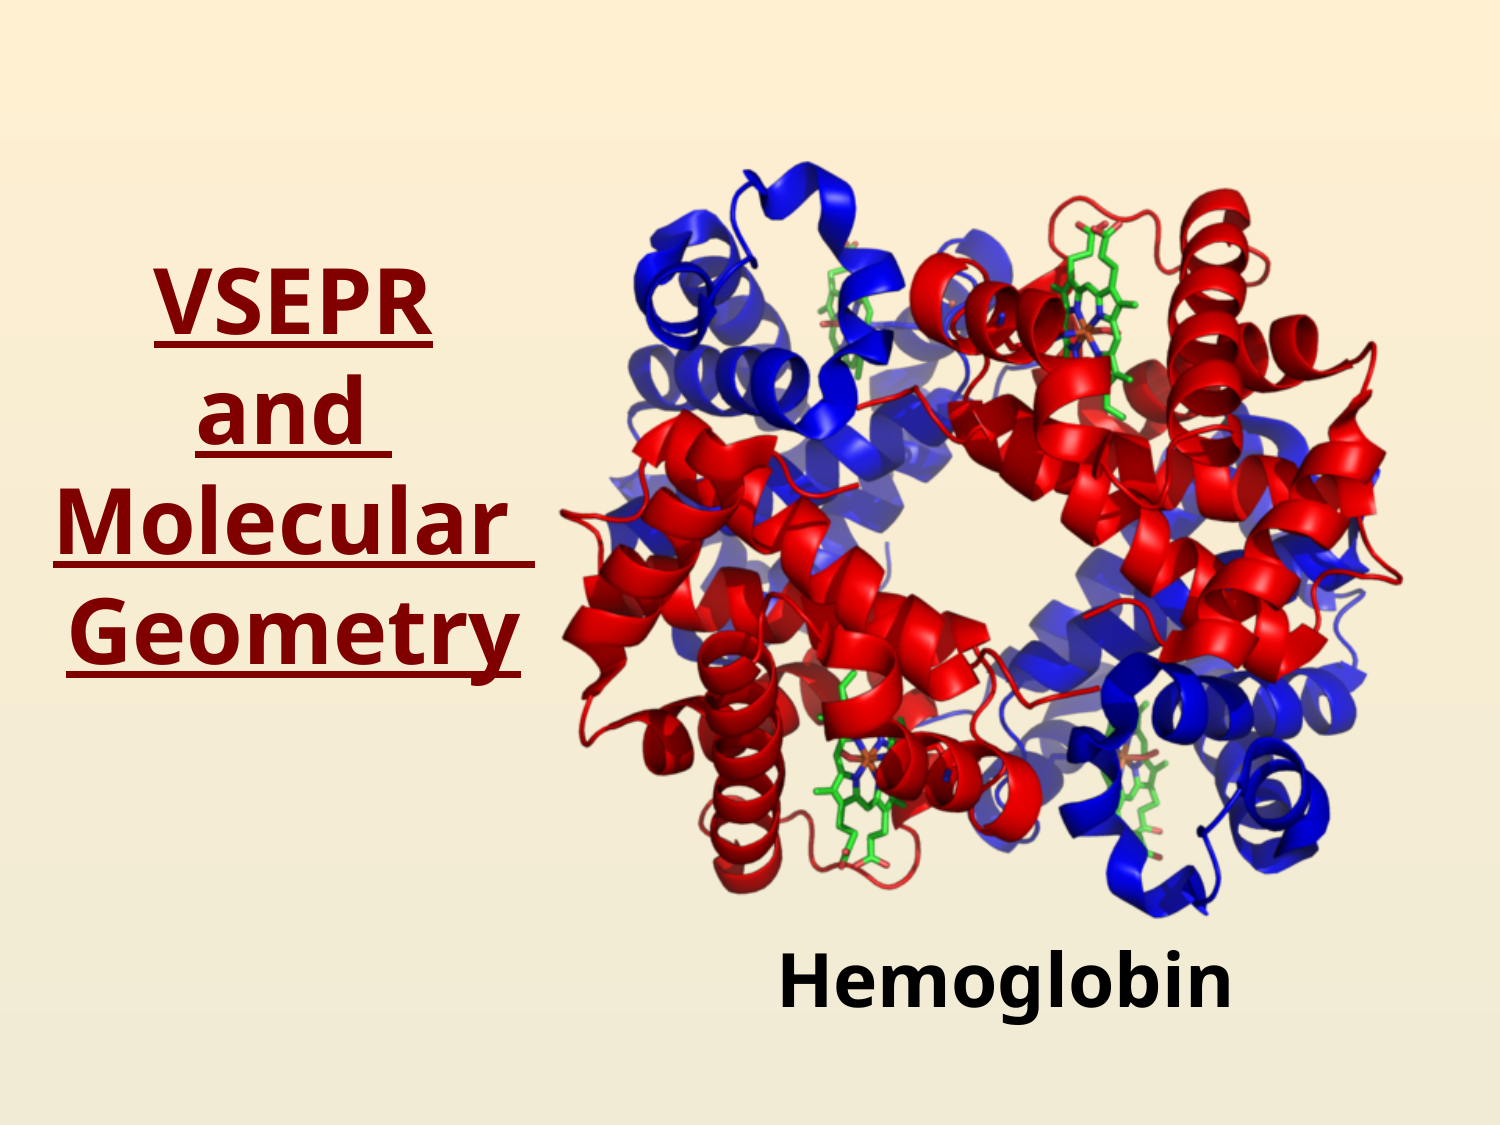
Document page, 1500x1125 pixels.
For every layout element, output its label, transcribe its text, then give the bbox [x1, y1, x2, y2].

picture [512, 74, 1451, 1013]
title VSEPR and Molecular Geometry [0, 124, 507, 801]
text_box Hemoglobin [761, 1022, 1250, 1030]
